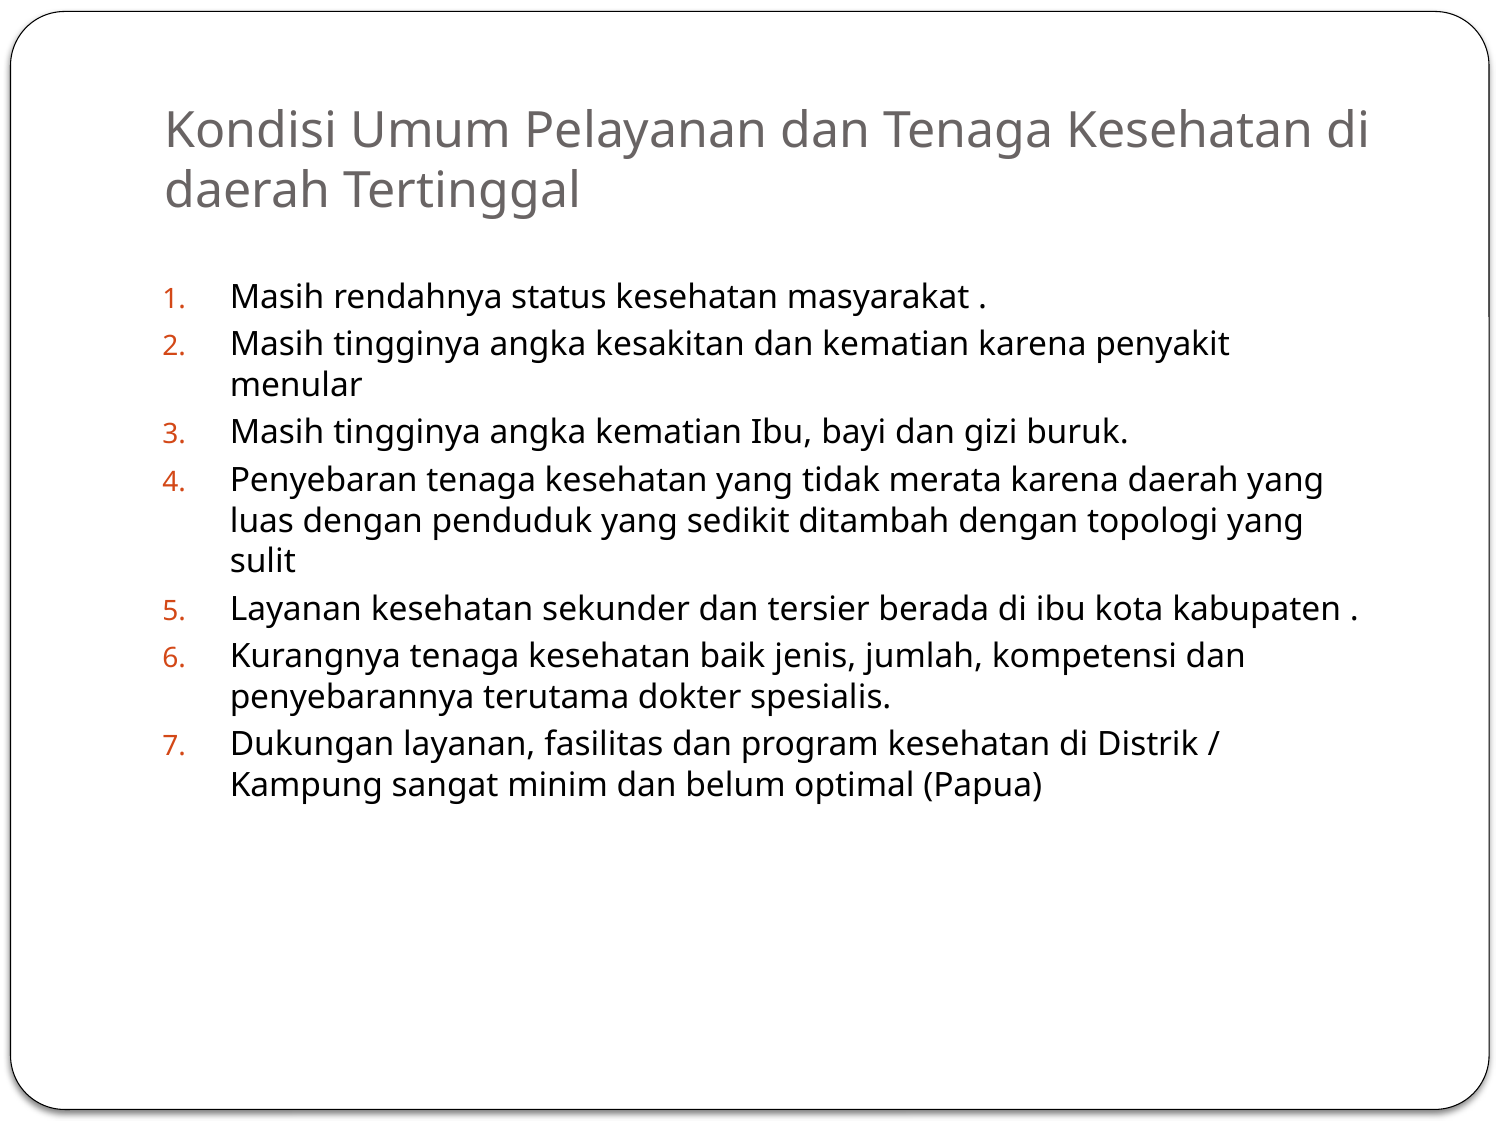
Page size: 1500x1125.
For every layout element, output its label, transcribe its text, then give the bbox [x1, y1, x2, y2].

title Kondisi Umum Pelayanan dan Tenaga Kesehatan di daerah Tertinggal [150, 45, 1425, 233]
list Masih rendahnya status kesehatan masyarakat . Masih tingginya angka kesakitan dan kematian karena penyakit menular Masih tingginya angka kematian Ibu, bayi dan gizi buruk. Penyebaran tenaga kesehatan yang tidak merata karena daerah yang luas dengan penduduk yang sedikit ditambah dengan topologi yang sulit Layanan kesehatan sekunder dan tersier berada di ibu kota kabupaten . Kurangnya tenaga kesehatan baik jenis, jumlah, kompetensi dan penyebarannya terutama dokter spesialis. Dukungan layanan, fasilitas dan program kesehatan di Distrik / Kampung sangat minim dan belum optimal (Papua) [147, 267, 1382, 855]
